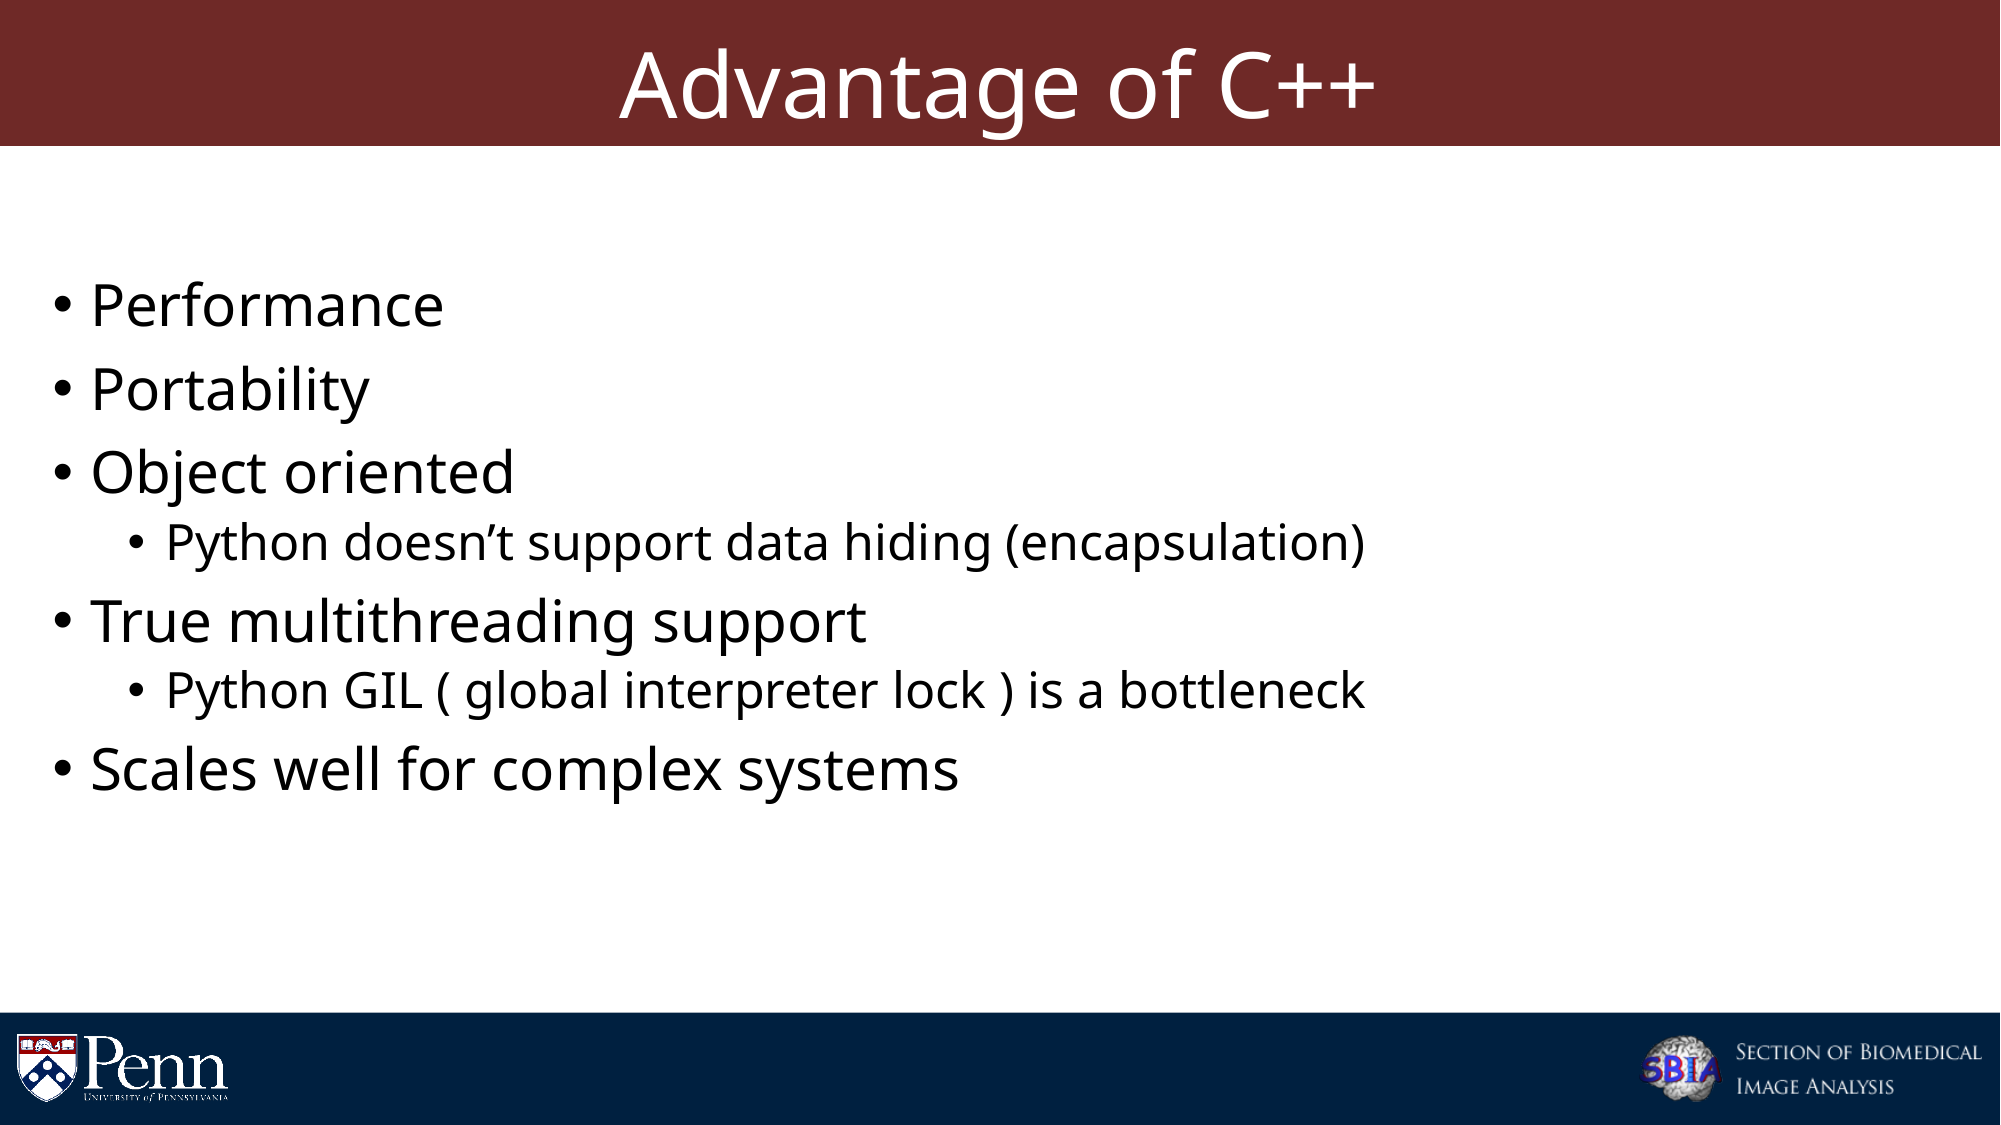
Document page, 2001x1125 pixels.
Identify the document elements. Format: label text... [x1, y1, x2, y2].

list Performance Portability Object oriented Python doesn’t support data hiding (encapsulation) True multithreading support Python GIL ( global interpreter lock ) is a bottleneck Scales well for complex systems [37, 177, 1963, 988]
title Advantage of C++ [37, 0, 1963, 146]
picture [17, 1034, 228, 1103]
picture [1639, 1034, 1982, 1103]
